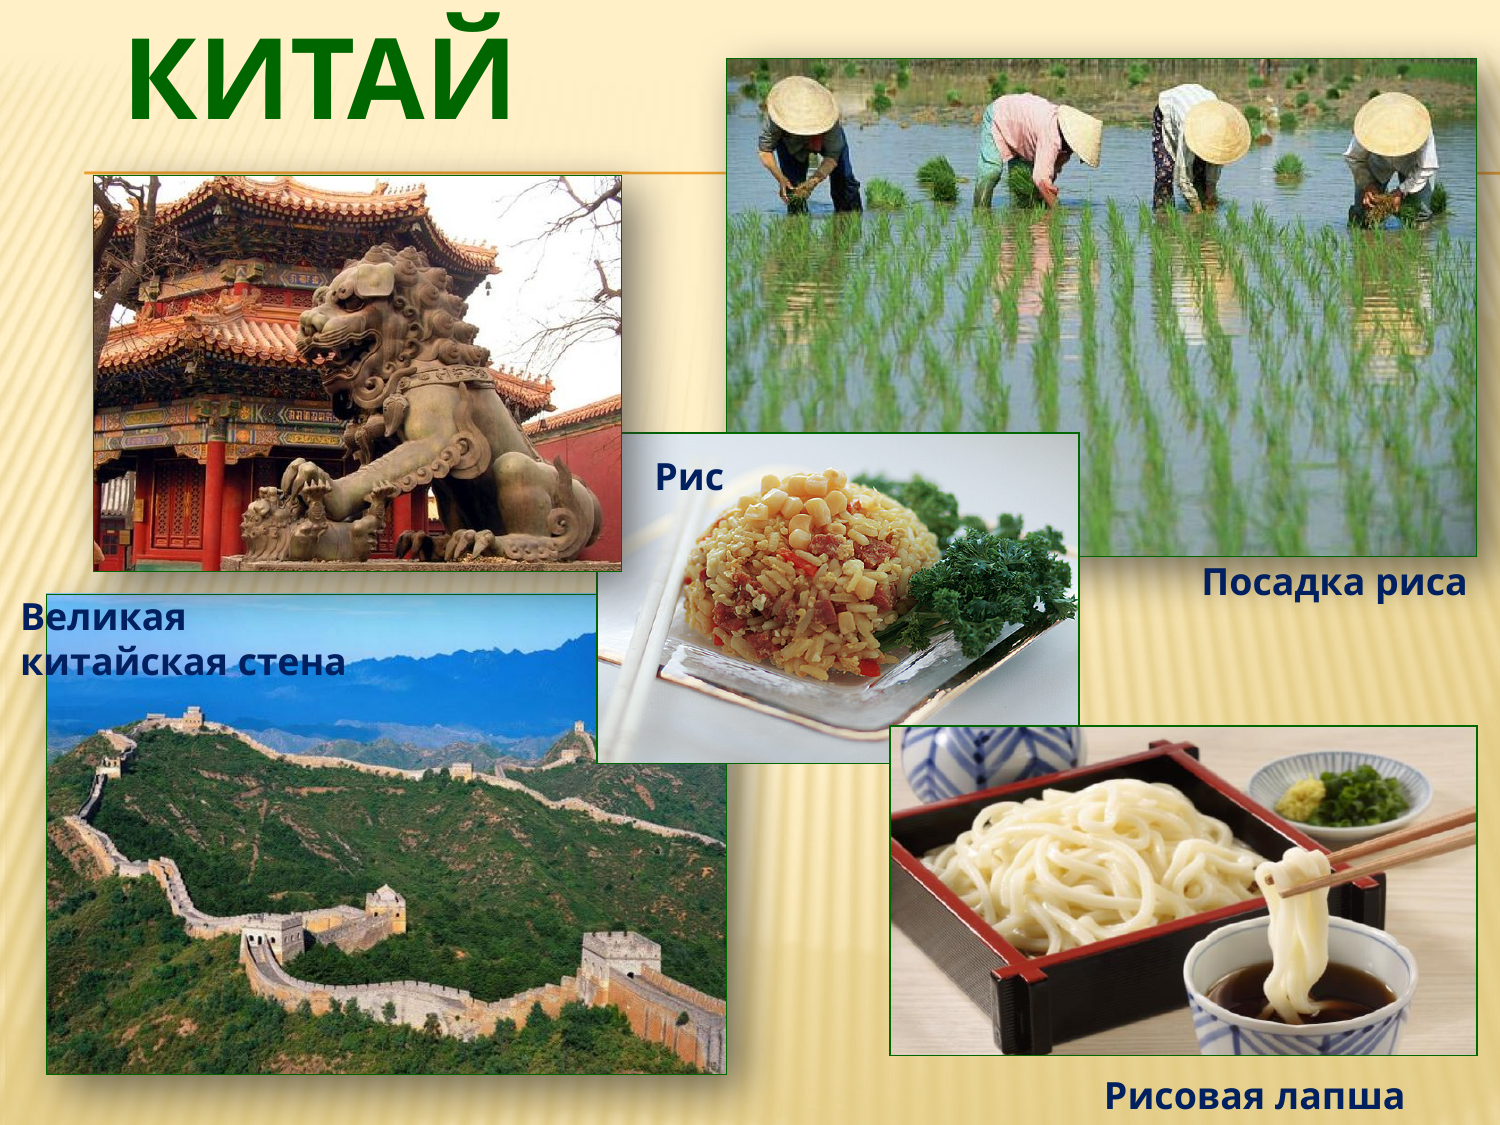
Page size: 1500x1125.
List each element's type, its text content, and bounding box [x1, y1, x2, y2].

text_box Рисовая лапша [1089, 1073, 1421, 1125]
text_box Великая китайская стена [5, 585, 96, 691]
text_box КИТАЙ [107, 0, 533, 150]
picture [46, 593, 727, 1075]
text_box Посадка риса [1186, 567, 1483, 611]
picture [93, 58, 1477, 1055]
